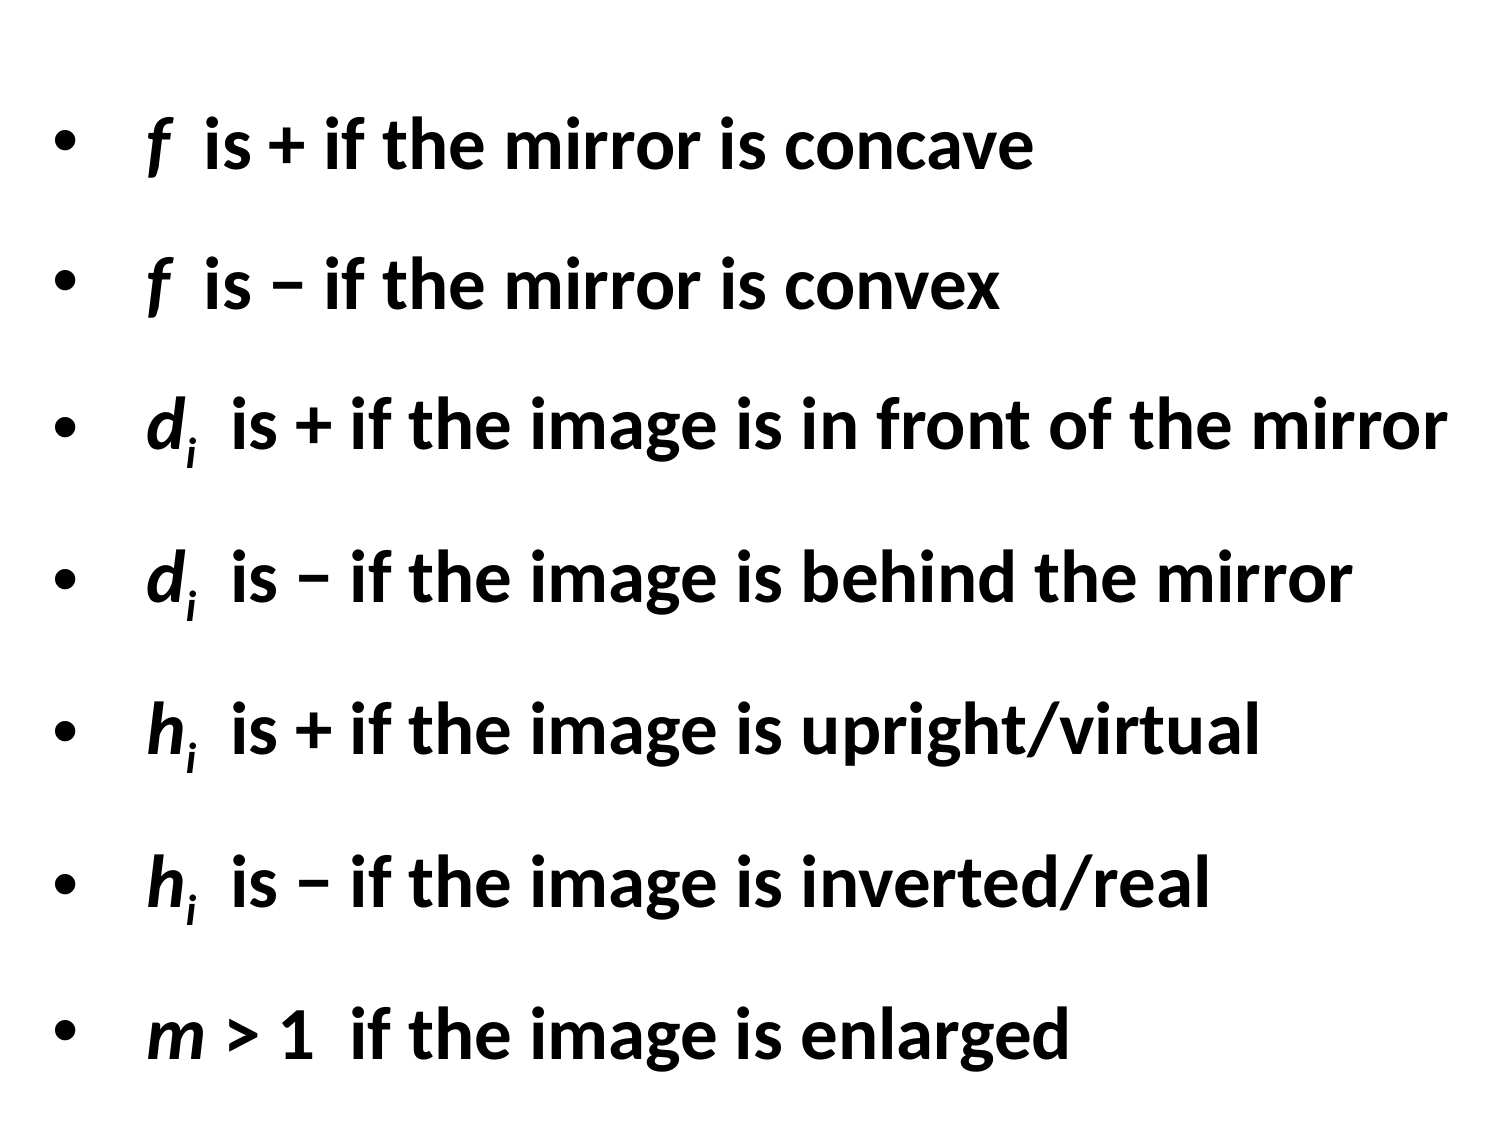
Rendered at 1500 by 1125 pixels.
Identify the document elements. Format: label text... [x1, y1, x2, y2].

text_box f is + if the mirror is concave f is − if the mirror is convex di is + if the image is in front of the mirror di is − if the image is behind the mirror hi is + if the image is upright/virtual hi is − if the image is inverted/real m > 1 if the image is enlarged [37, 87, 1488, 1082]
